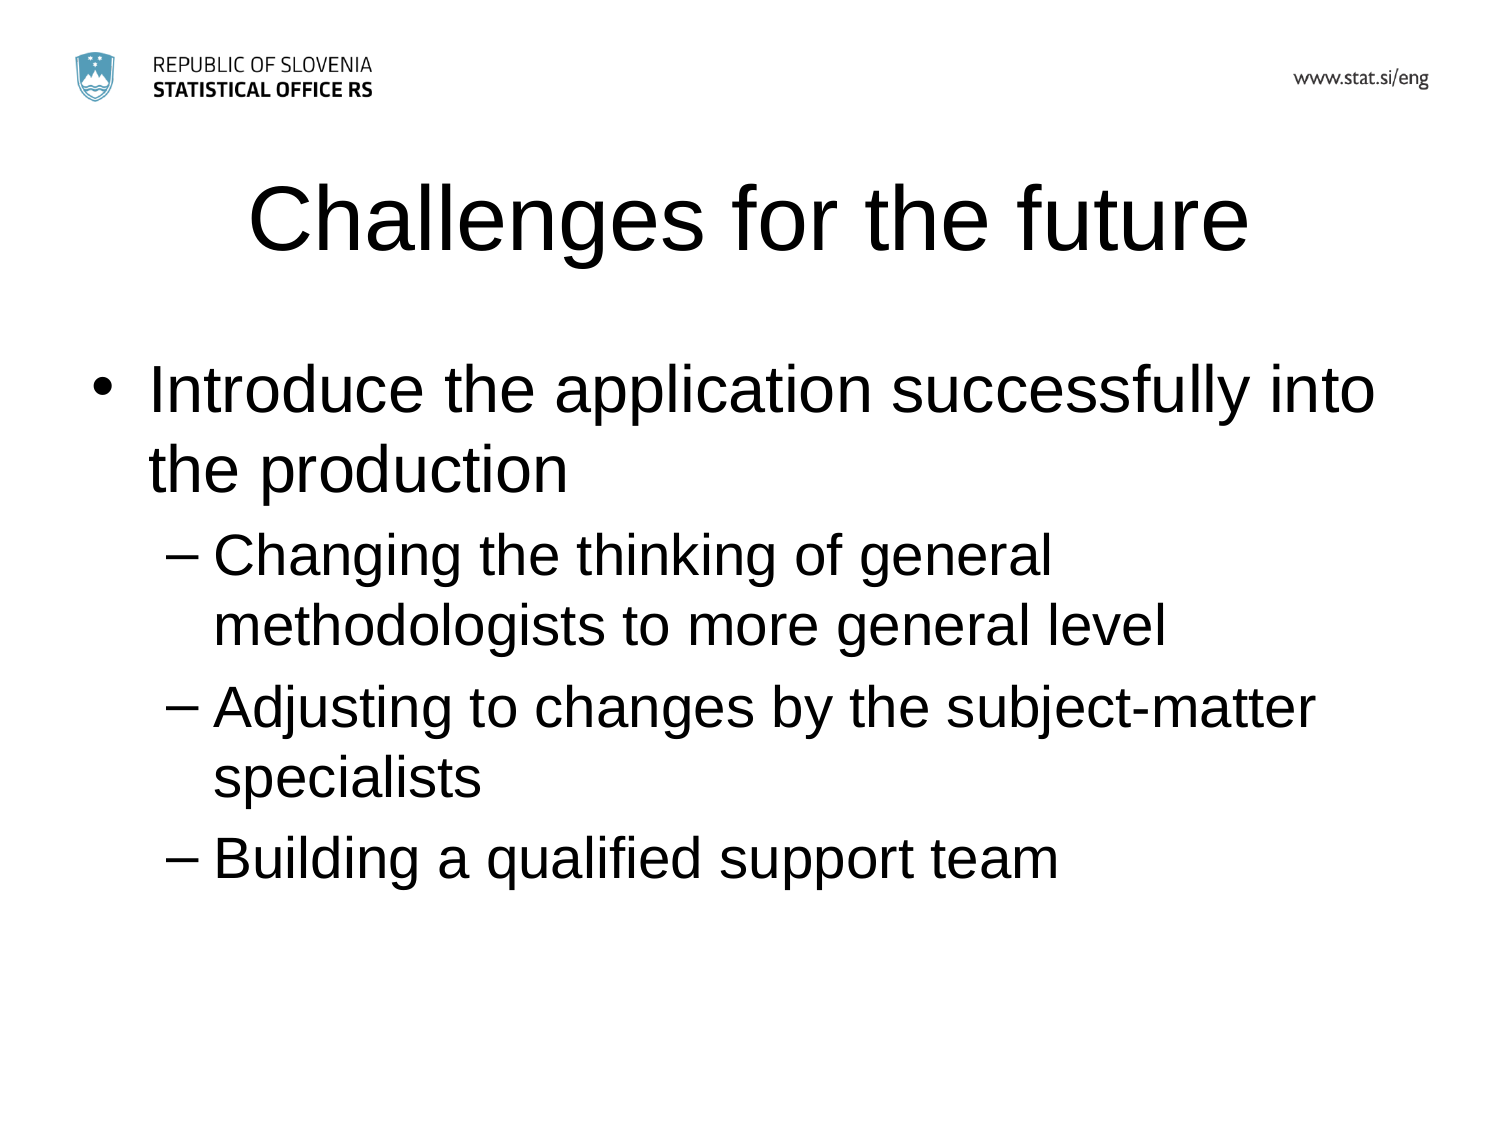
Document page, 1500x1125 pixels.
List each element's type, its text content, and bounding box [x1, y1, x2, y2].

list Introduce the application successfully into the production Changing the thinking of general methodologists to more general level Adjusting to changes by the subject-matter specialists Building a qualified support team [76, 338, 1424, 1000]
picture [75, 52, 372, 102]
picture [1293, 62, 1436, 92]
title Challenges for the future [75, 113, 1425, 315]
